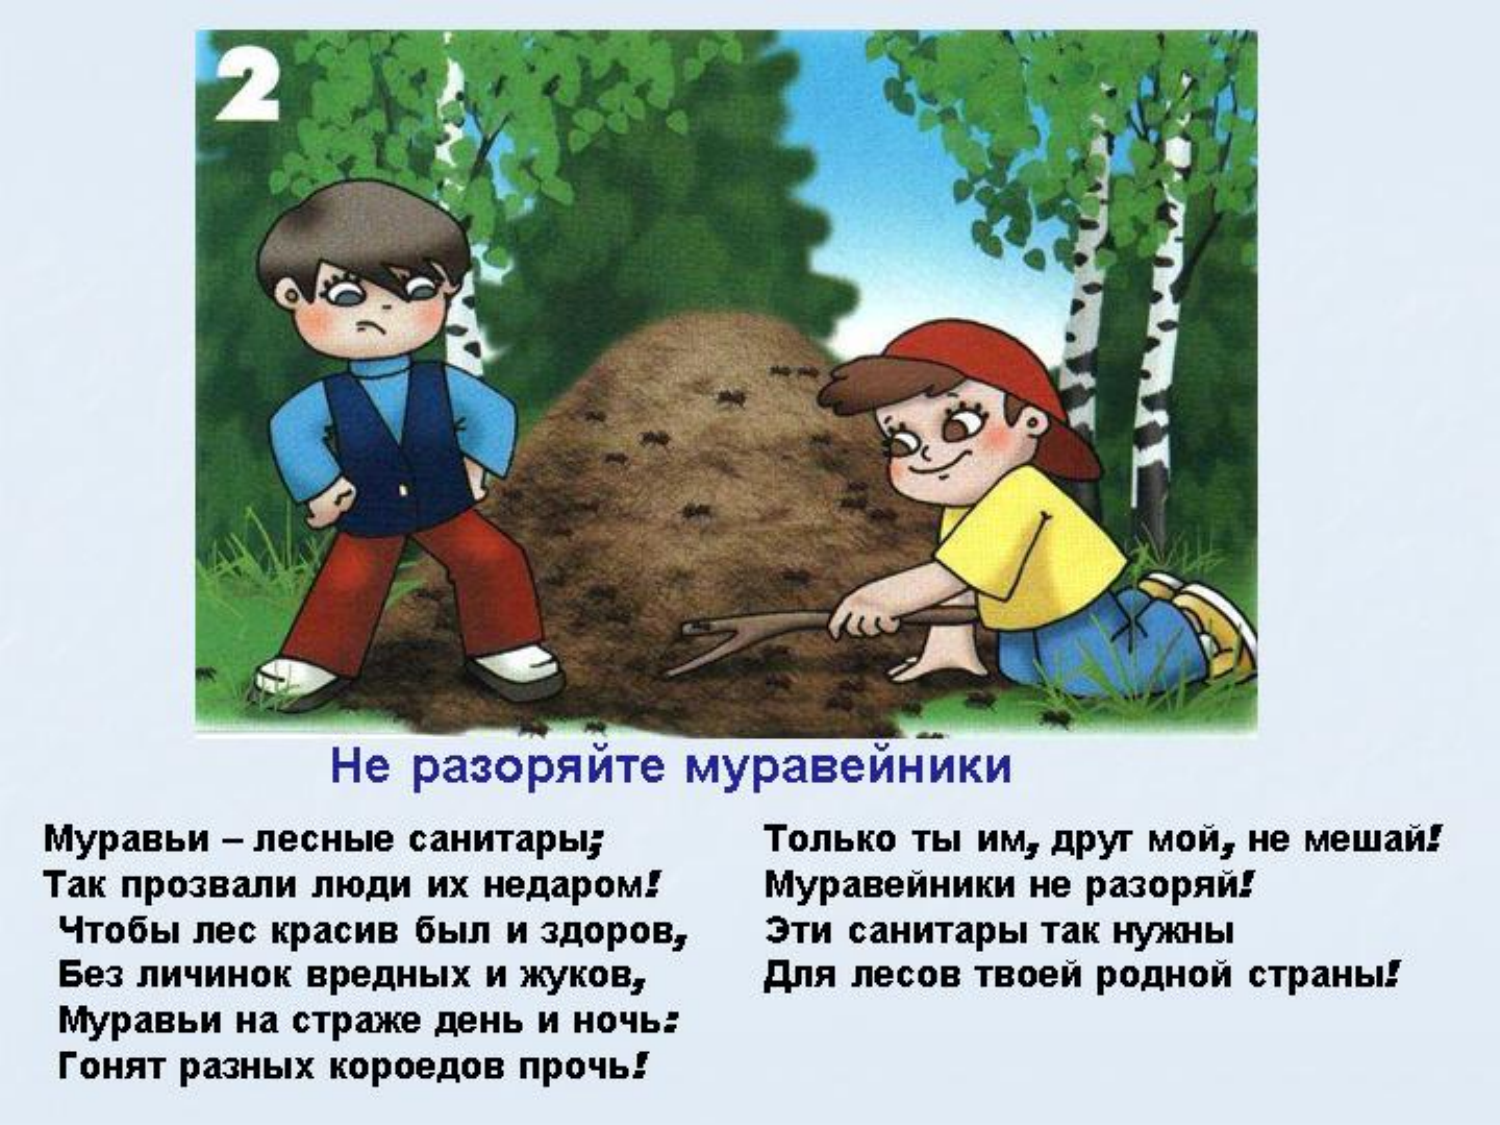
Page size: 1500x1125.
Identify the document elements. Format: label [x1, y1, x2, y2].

list [0, 0, 1500, 1125]
